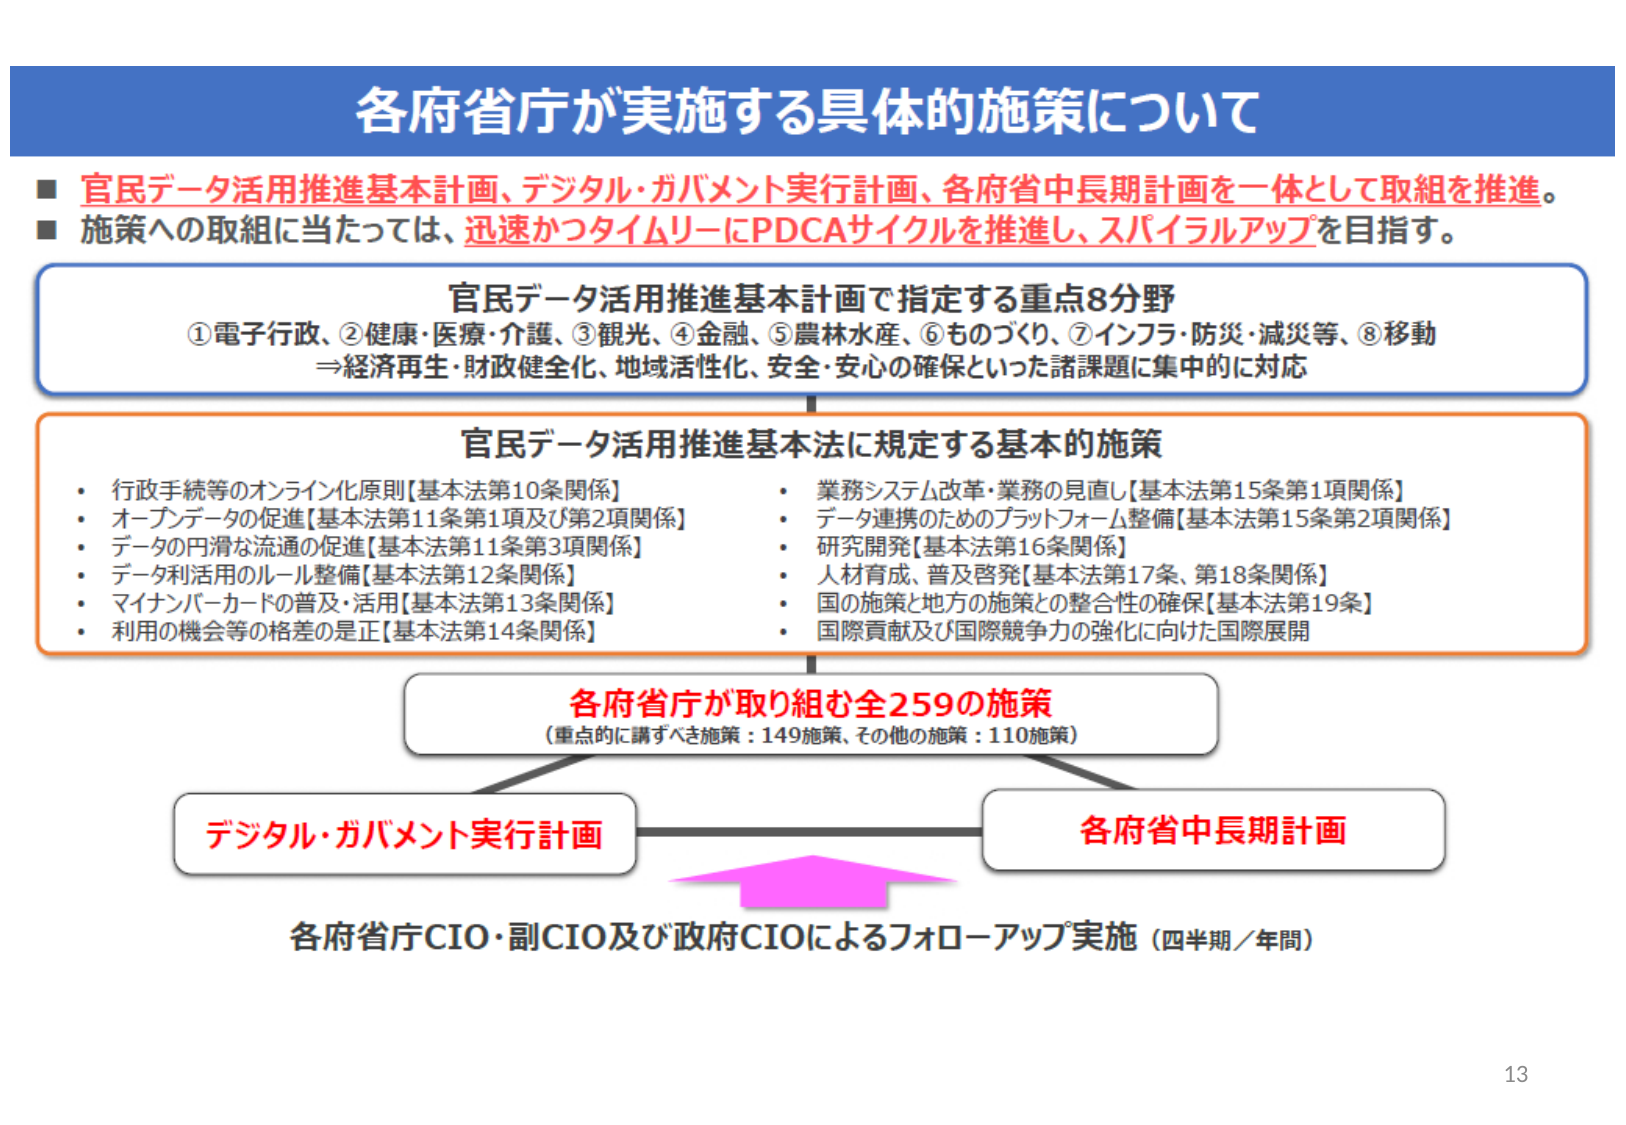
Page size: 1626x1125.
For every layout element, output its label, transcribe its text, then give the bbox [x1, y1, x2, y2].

slide_number 12 [1164, 1042, 1544, 1103]
picture [9, 66, 1616, 962]
